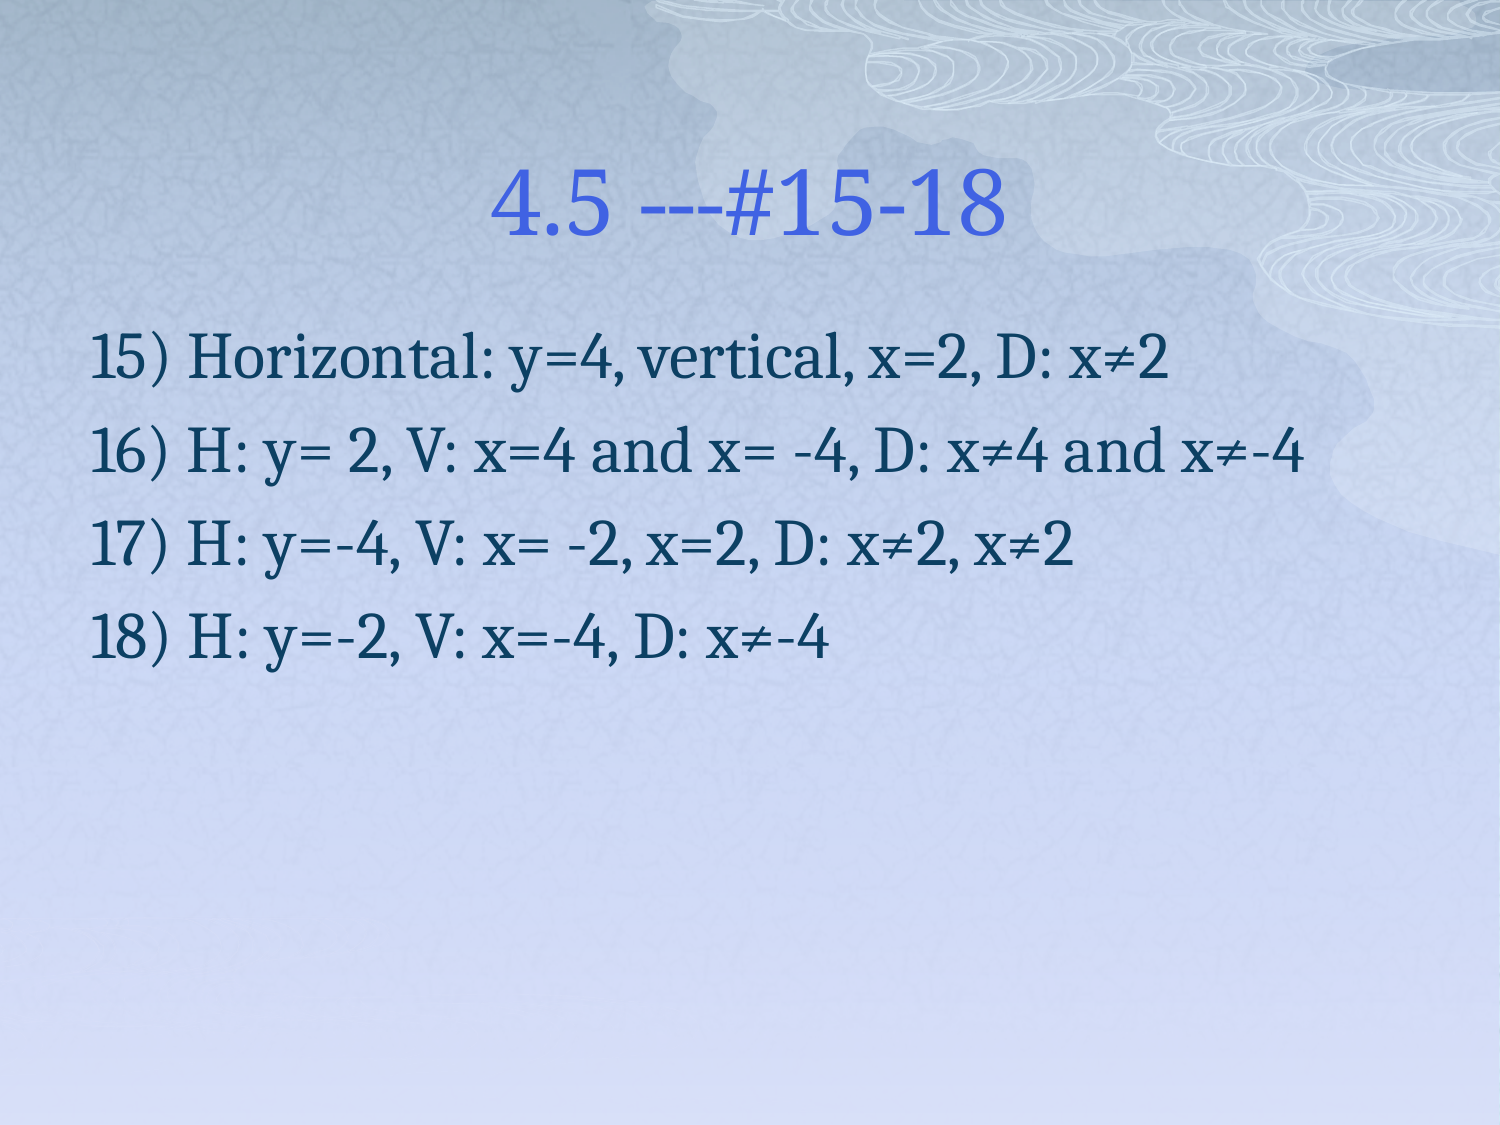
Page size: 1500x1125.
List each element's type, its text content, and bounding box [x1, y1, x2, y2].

title 4.5 ---#15-18 [75, 105, 1425, 293]
list 15) Horizontal: y=4, vertical, x=2, D: x≠2 16) H: y= 2, V: x=4 and x= -4, D: x≠4 and x≠-4 17) H: y=-4, V: x= -2, x=2, D: x≠2, x≠2 18) H: y=-2, V: x=-4, D: x≠-4 [76, 304, 1430, 1032]
